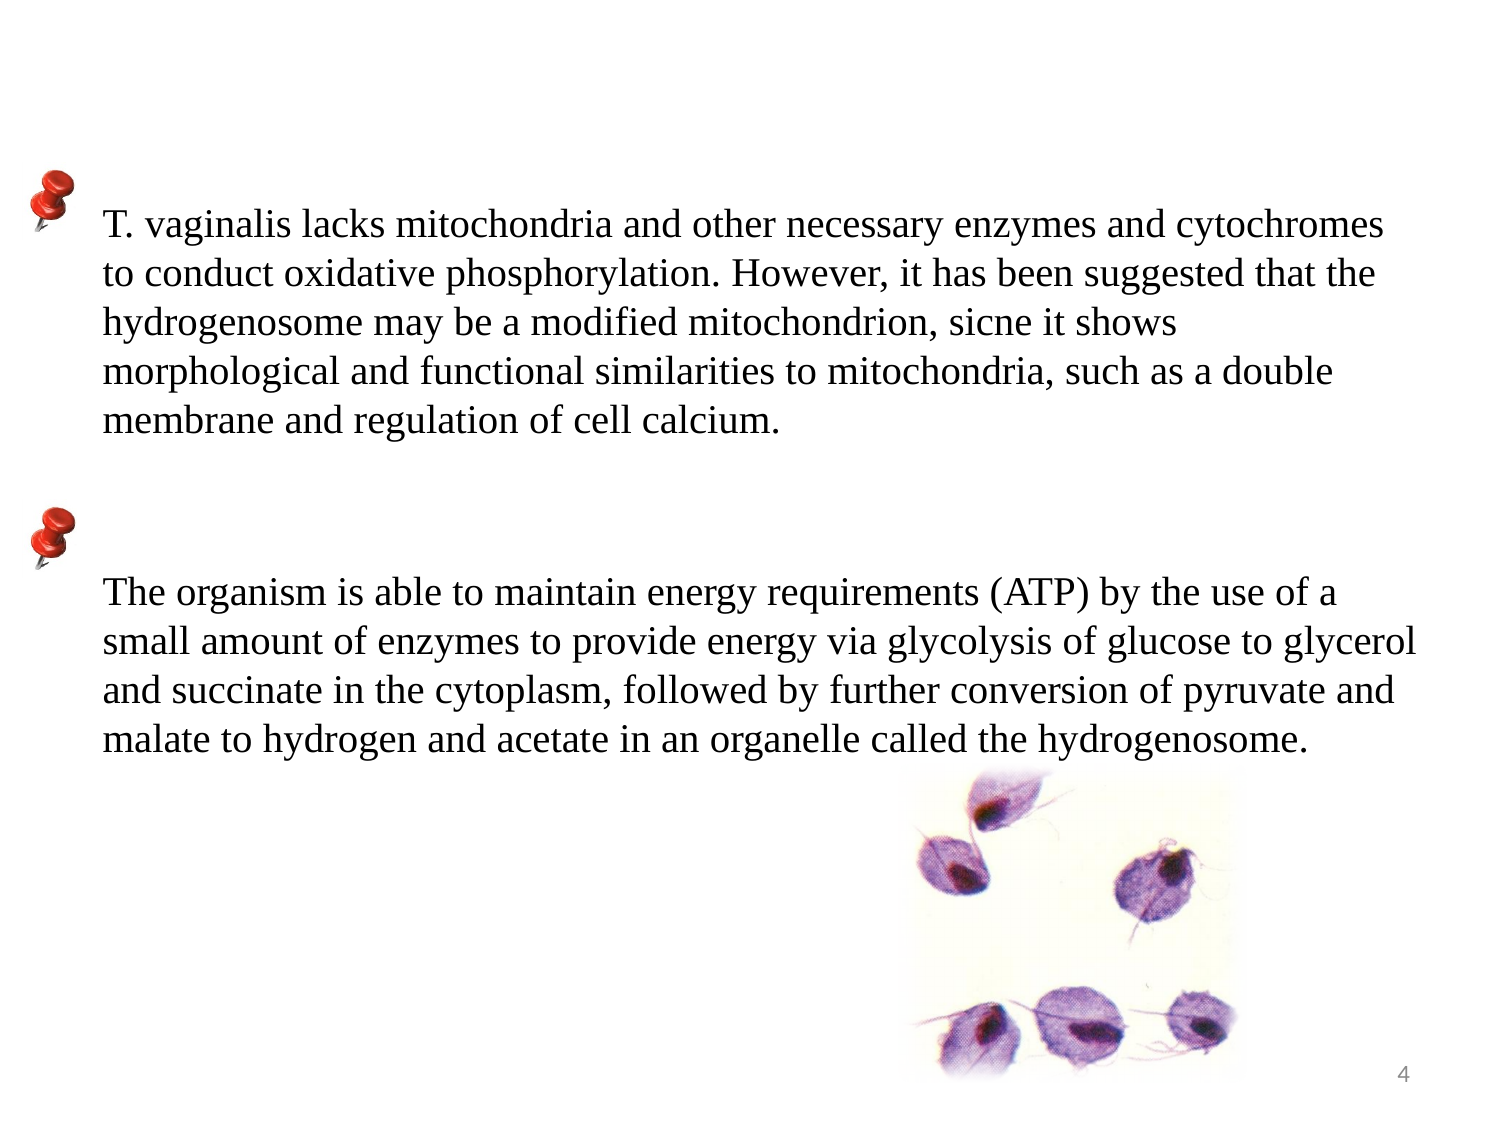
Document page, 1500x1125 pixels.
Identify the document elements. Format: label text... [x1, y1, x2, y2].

picture [22, 499, 77, 578]
picture [897, 762, 1248, 1084]
list T. vaginalis lacks mitochondria and other necessary enzymes and cytochromes to conduct oxidative phosphorylation. However, it has been suggested that the hydrogenosome may be a modified mitochondrion, sicne it shows morphological and functional similarities to mitochondria, such as a double membrane and regulation of cell calcium. The organism is able to maintain energy requirements (ATP) by the use of a small amount of enzymes to provide energy via glycolysis of glucose to glycerol and succinate in the cytoplasm, followed by further conversion of pyruvate and malate to hydrogen and acetate in an organelle called the hydrogenosome. [85, 73, 1440, 819]
picture [21, 162, 76, 240]
slide_number 4 [1074, 1042, 1425, 1103]
